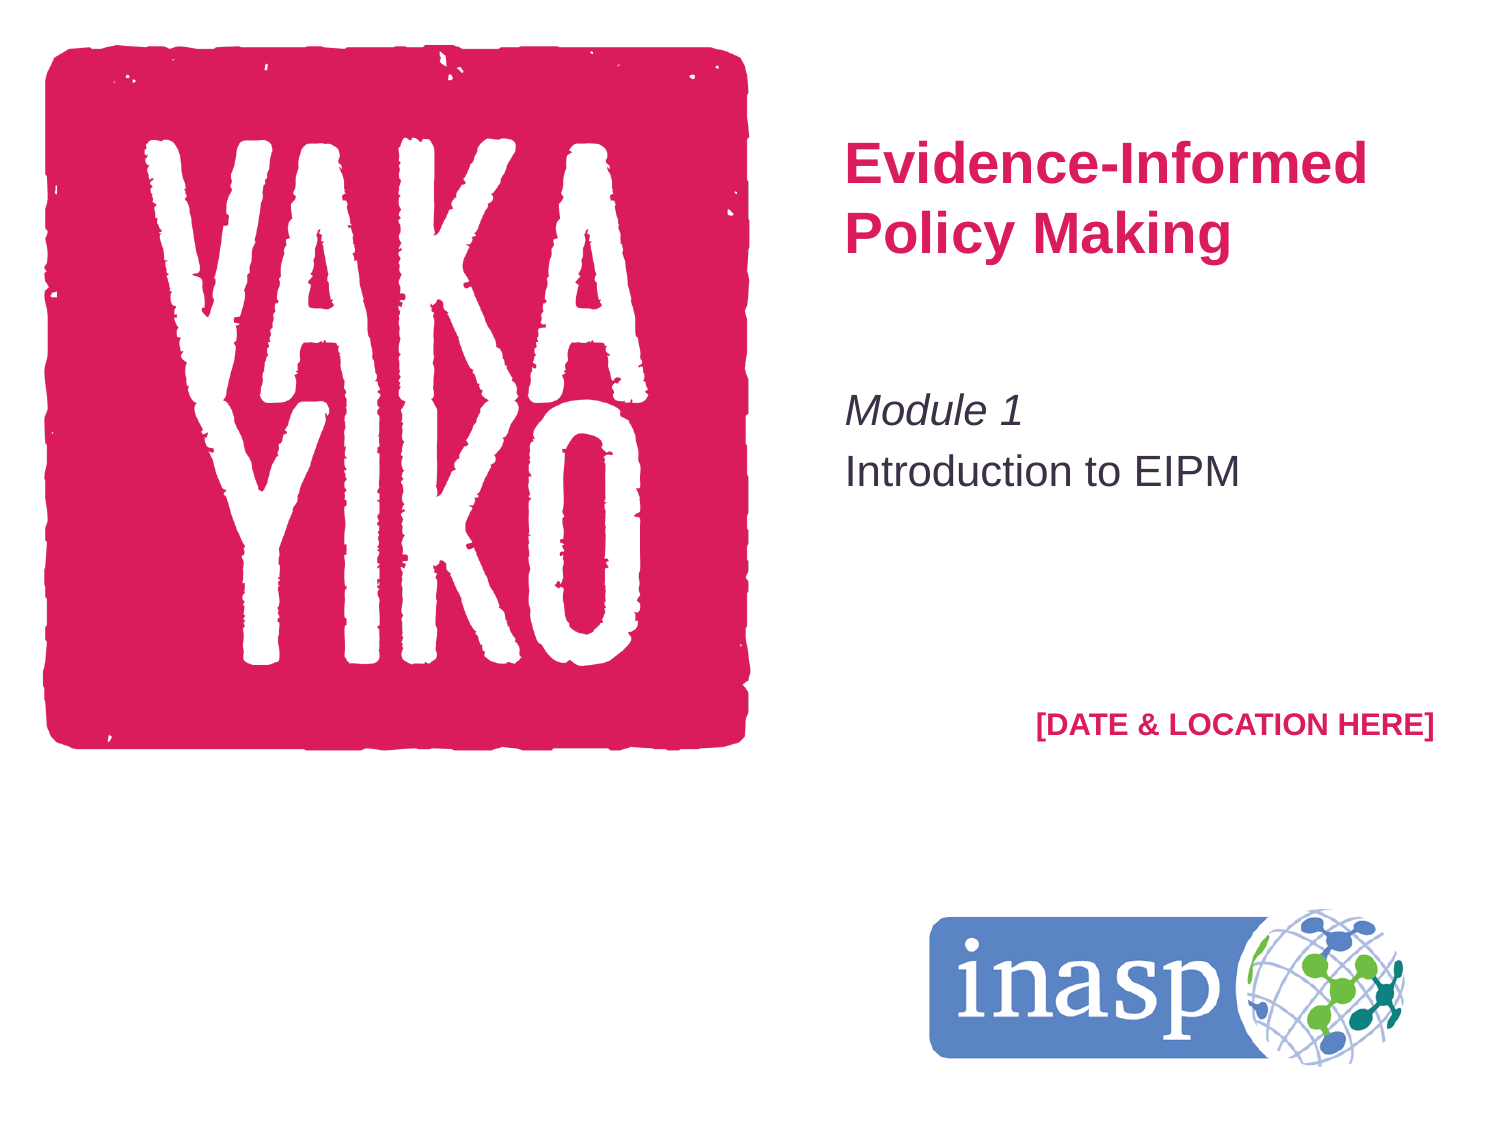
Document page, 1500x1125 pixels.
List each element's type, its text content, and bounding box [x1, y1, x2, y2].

picture [0, 0, 815, 815]
title Evidence-Informed Policy Making [844, 125, 1436, 268]
subtitle Module 1 Introduction to EIPM [844, 373, 1436, 610]
picture [911, 904, 1437, 1071]
text_box [DATE & LOCATION HERE] [844, 704, 1436, 742]
